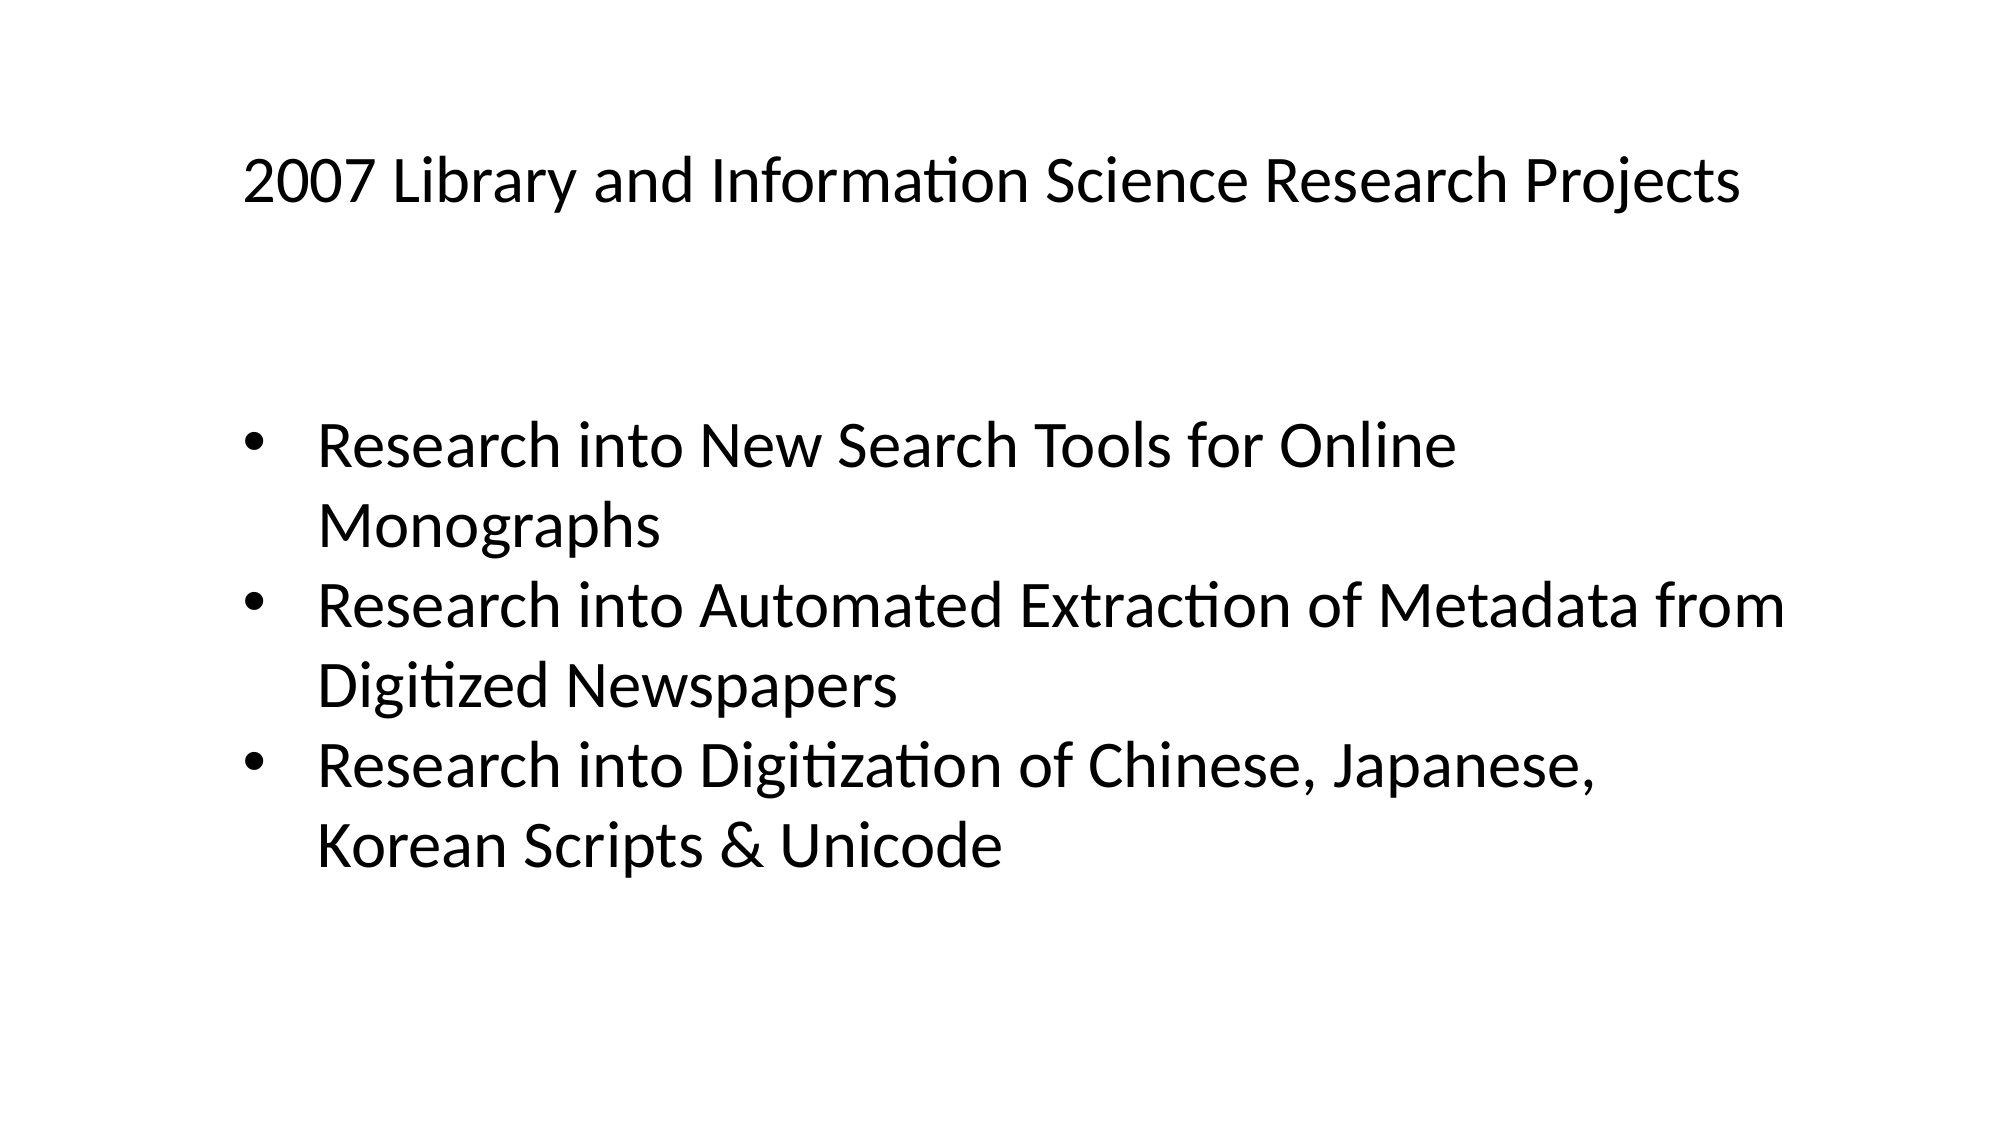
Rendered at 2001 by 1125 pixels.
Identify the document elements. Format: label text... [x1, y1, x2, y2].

text_box Research into New Search Tools for Online Monographs Research into Automated Extraction of Metadata from Digitized Newspapers Research into Digitization of Chinese, Japanese, Korean Scripts & Unicode [227, 393, 1810, 968]
text_box 2007 Library and Information Science Research Projects [227, 128, 1808, 224]
